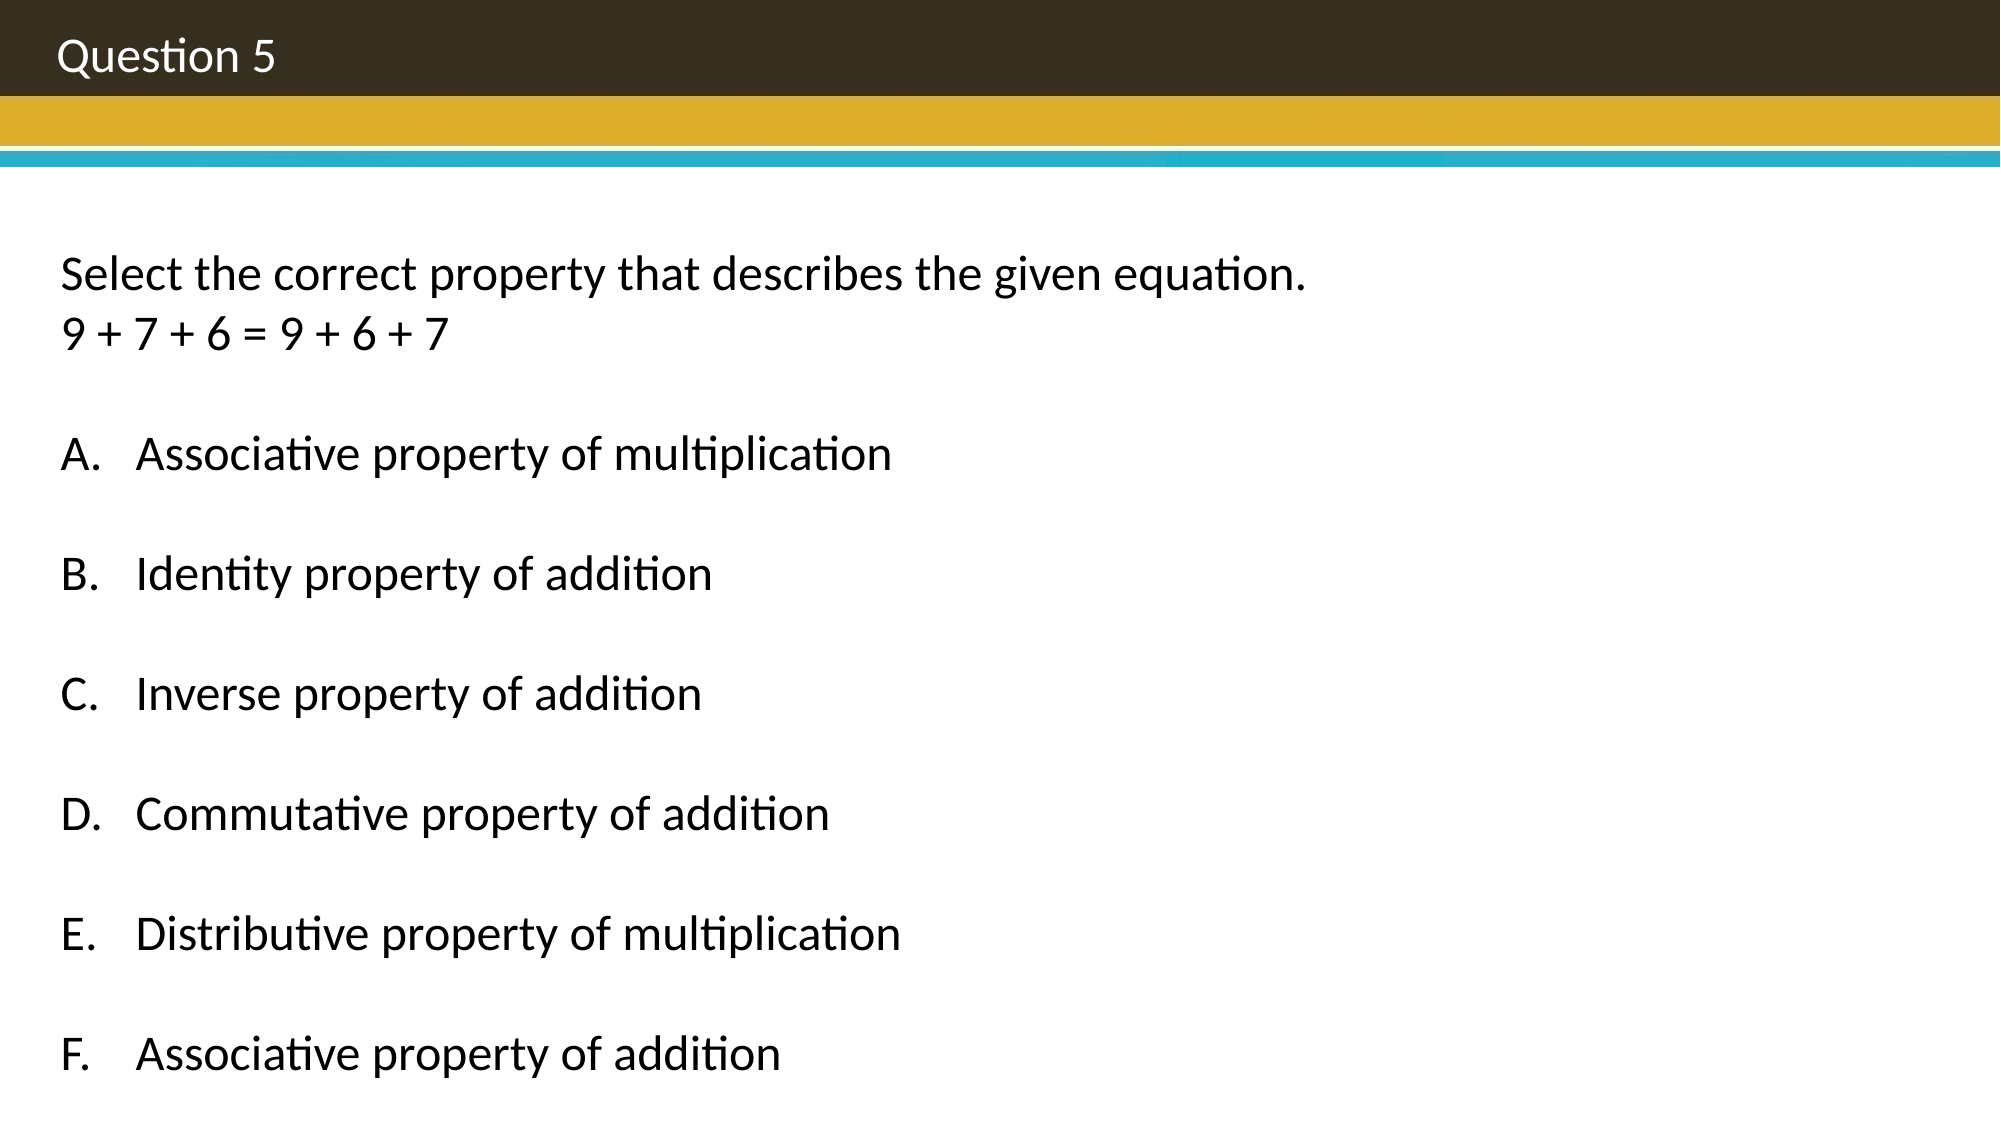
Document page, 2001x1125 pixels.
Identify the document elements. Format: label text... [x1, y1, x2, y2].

picture [0, 0, 2000, 167]
text_box Question 5 [41, 14, 293, 90]
text_box Select the correct property that describes the given equation. 9 + 7 + 6 = 9 + 6 + 7 Associative property of multiplication Identity property of addition Inverse property of addition Commutative property of addition Distributive property of multiplication Associative property of addition [45, 233, 1518, 1125]
